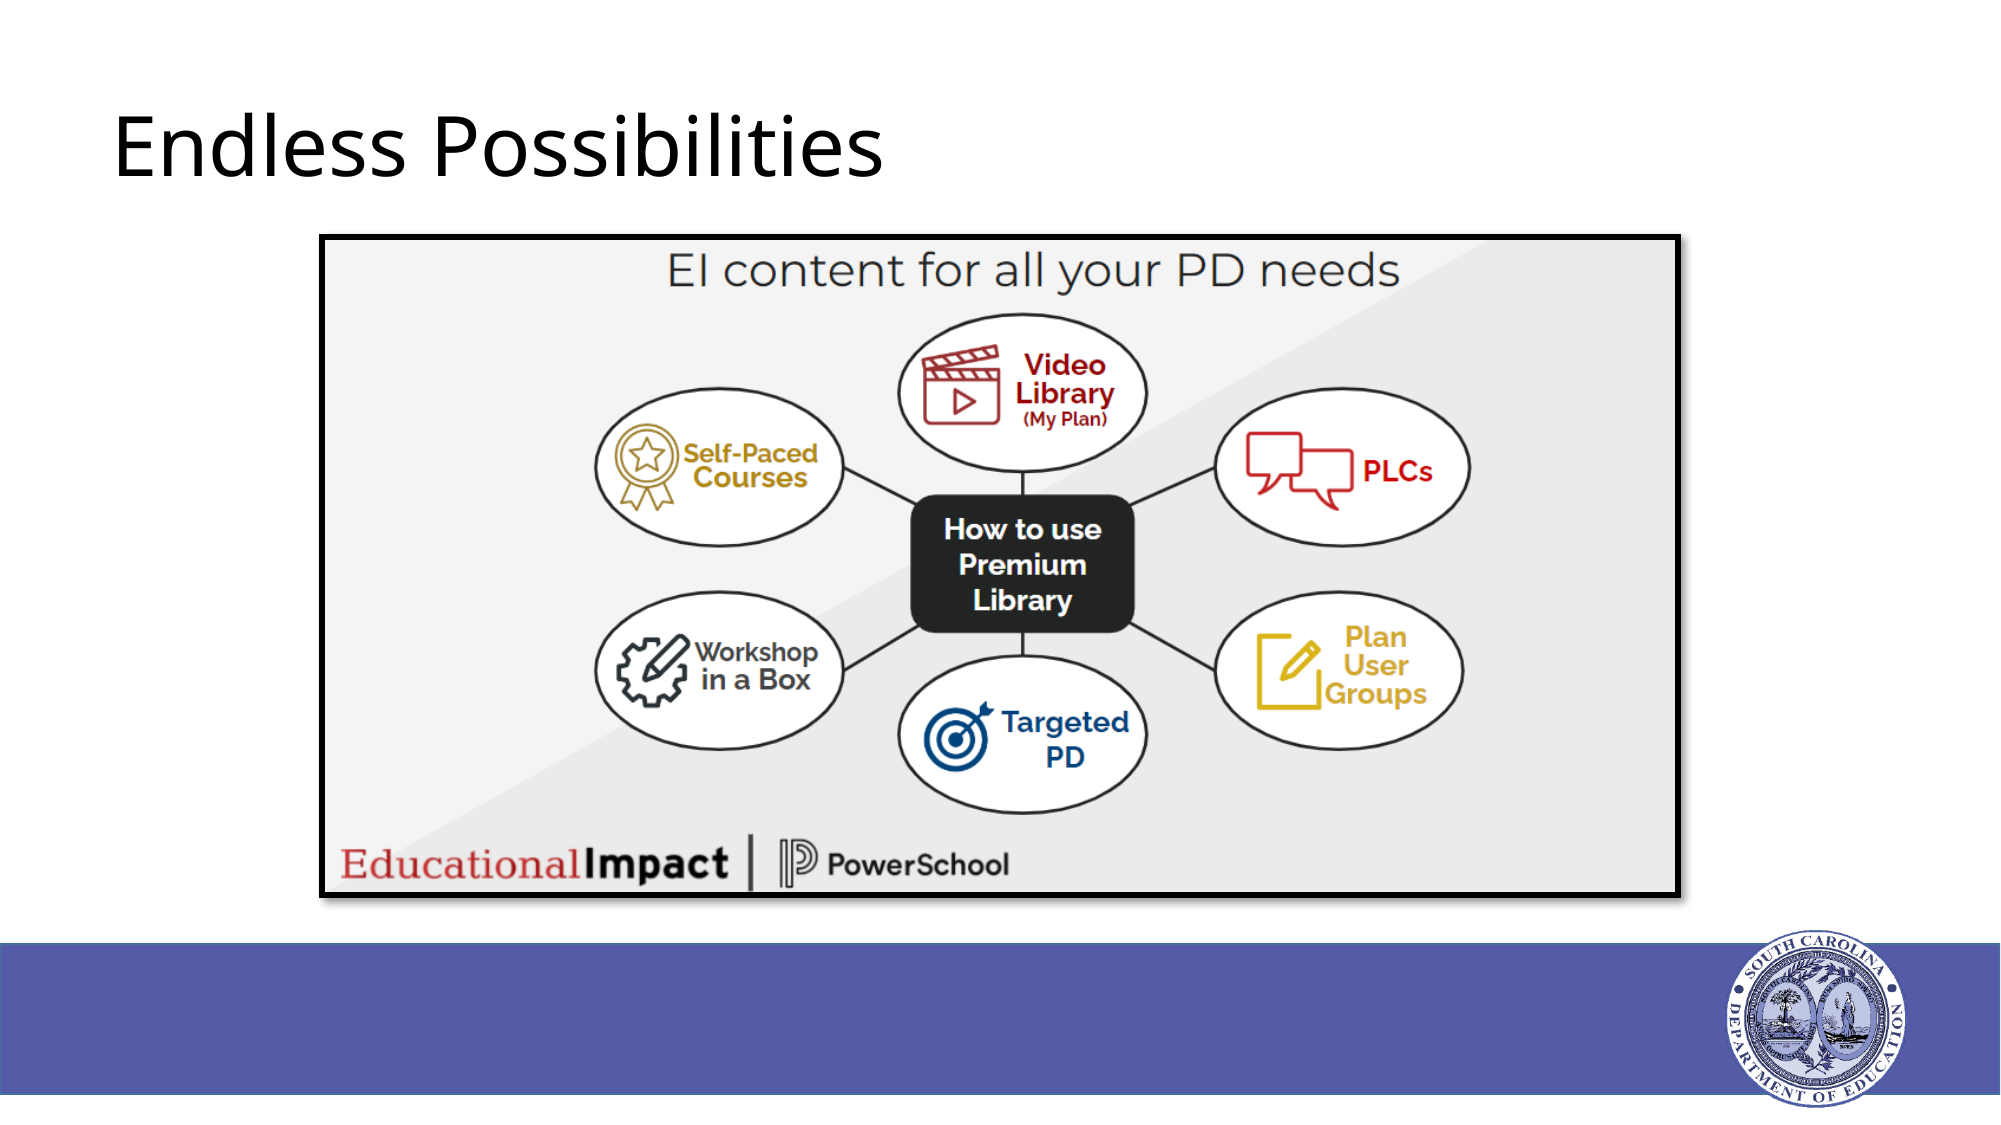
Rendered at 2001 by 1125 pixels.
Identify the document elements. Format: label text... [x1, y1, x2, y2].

picture [1723, 928, 1907, 1109]
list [325, 239, 1675, 893]
title Endless Possibilities [96, 59, 1897, 240]
